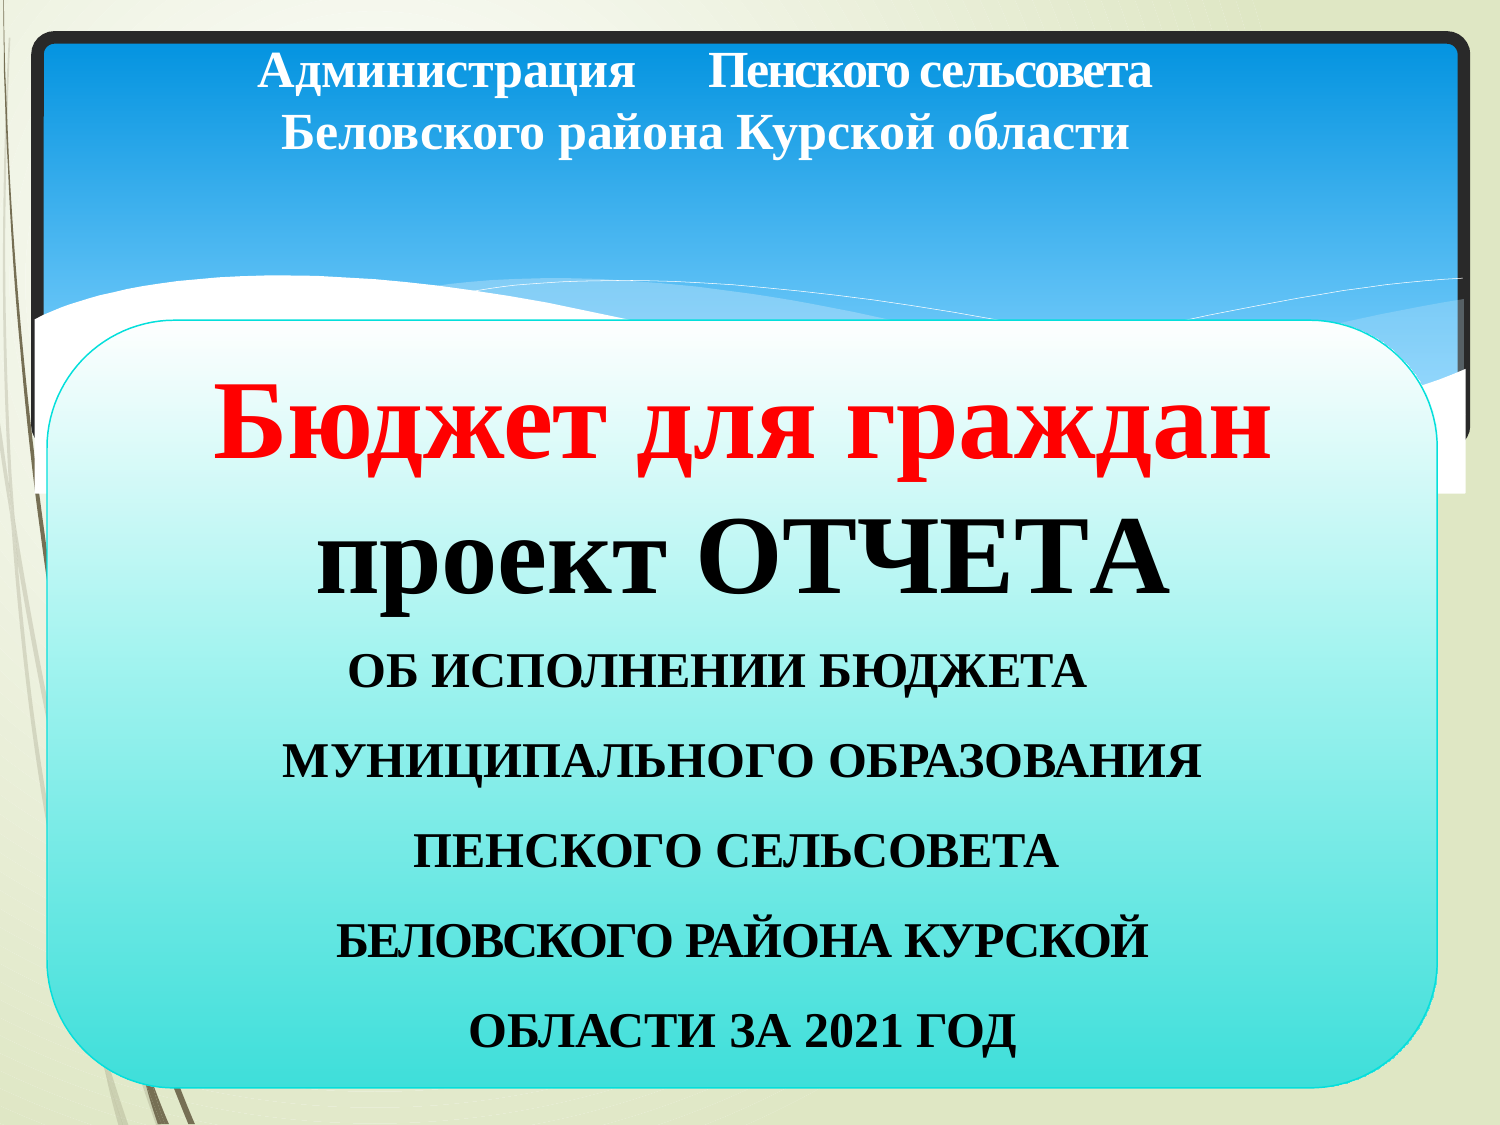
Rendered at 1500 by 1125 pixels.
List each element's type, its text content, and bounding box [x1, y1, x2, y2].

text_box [34, 37, 1466, 494]
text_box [46, 319, 1438, 1089]
title Администрация Пенского сельсовета Беловского района Курской области [183, 32, 1228, 36]
